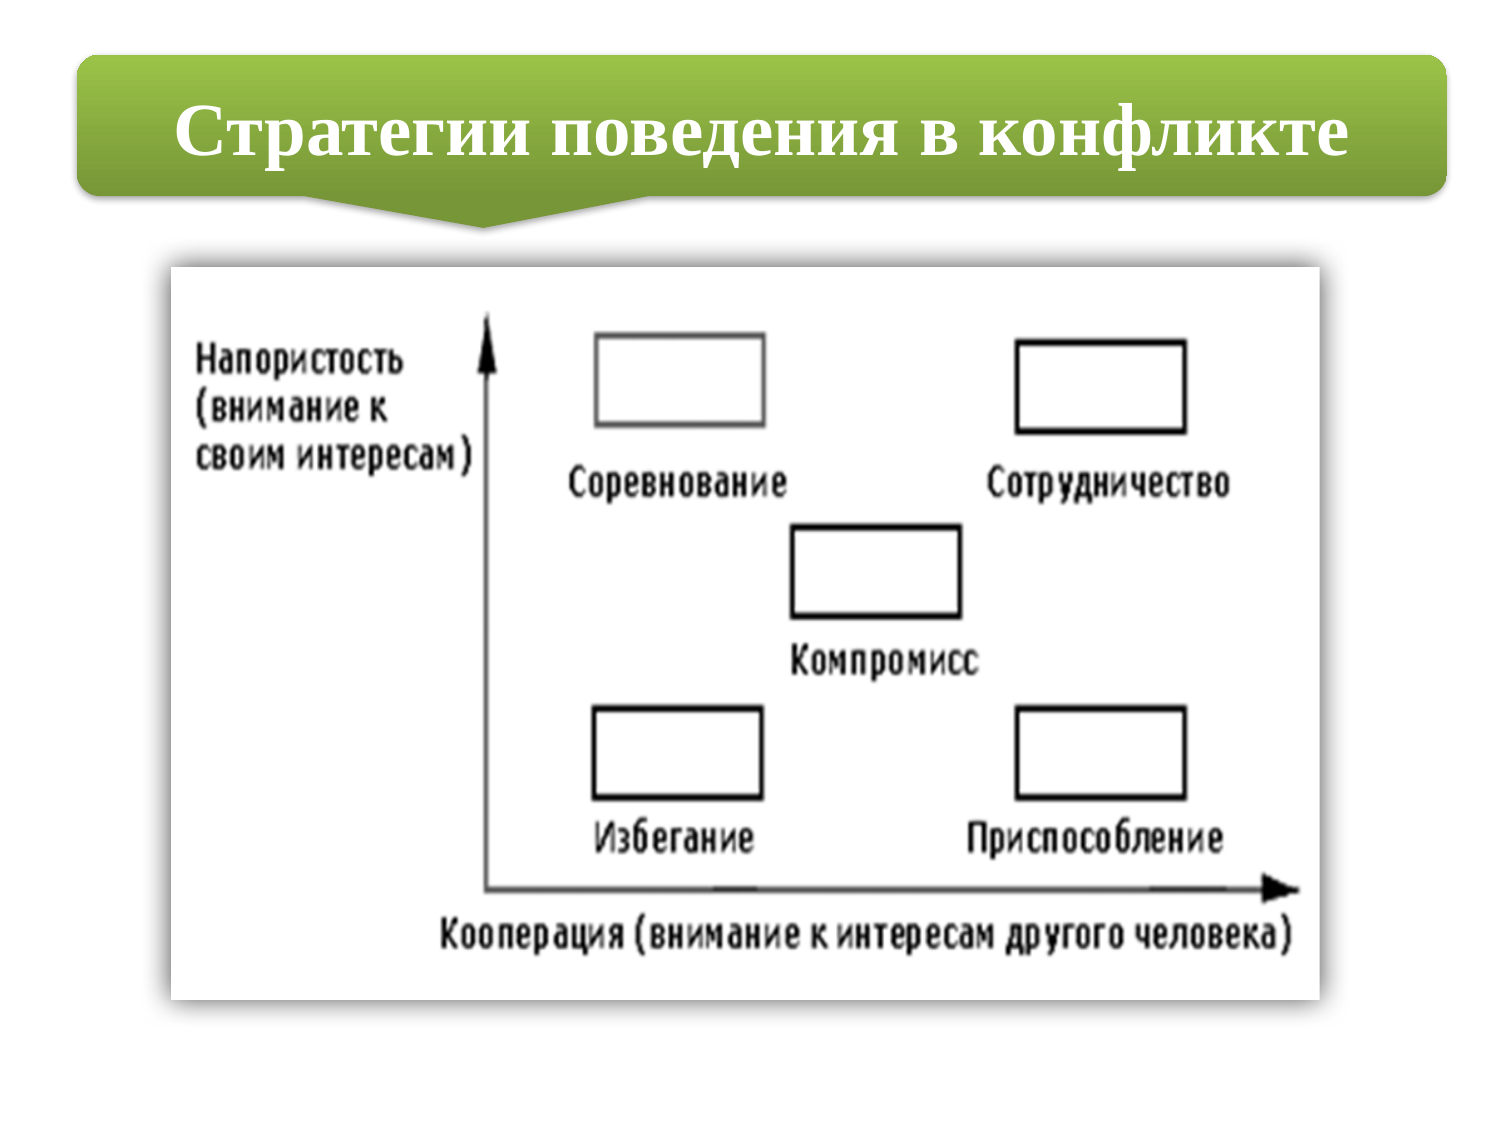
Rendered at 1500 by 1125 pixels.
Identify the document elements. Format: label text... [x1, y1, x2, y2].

text_box Стратегии поведения в конфликте [76, 54, 1447, 228]
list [170, 266, 1320, 1000]
